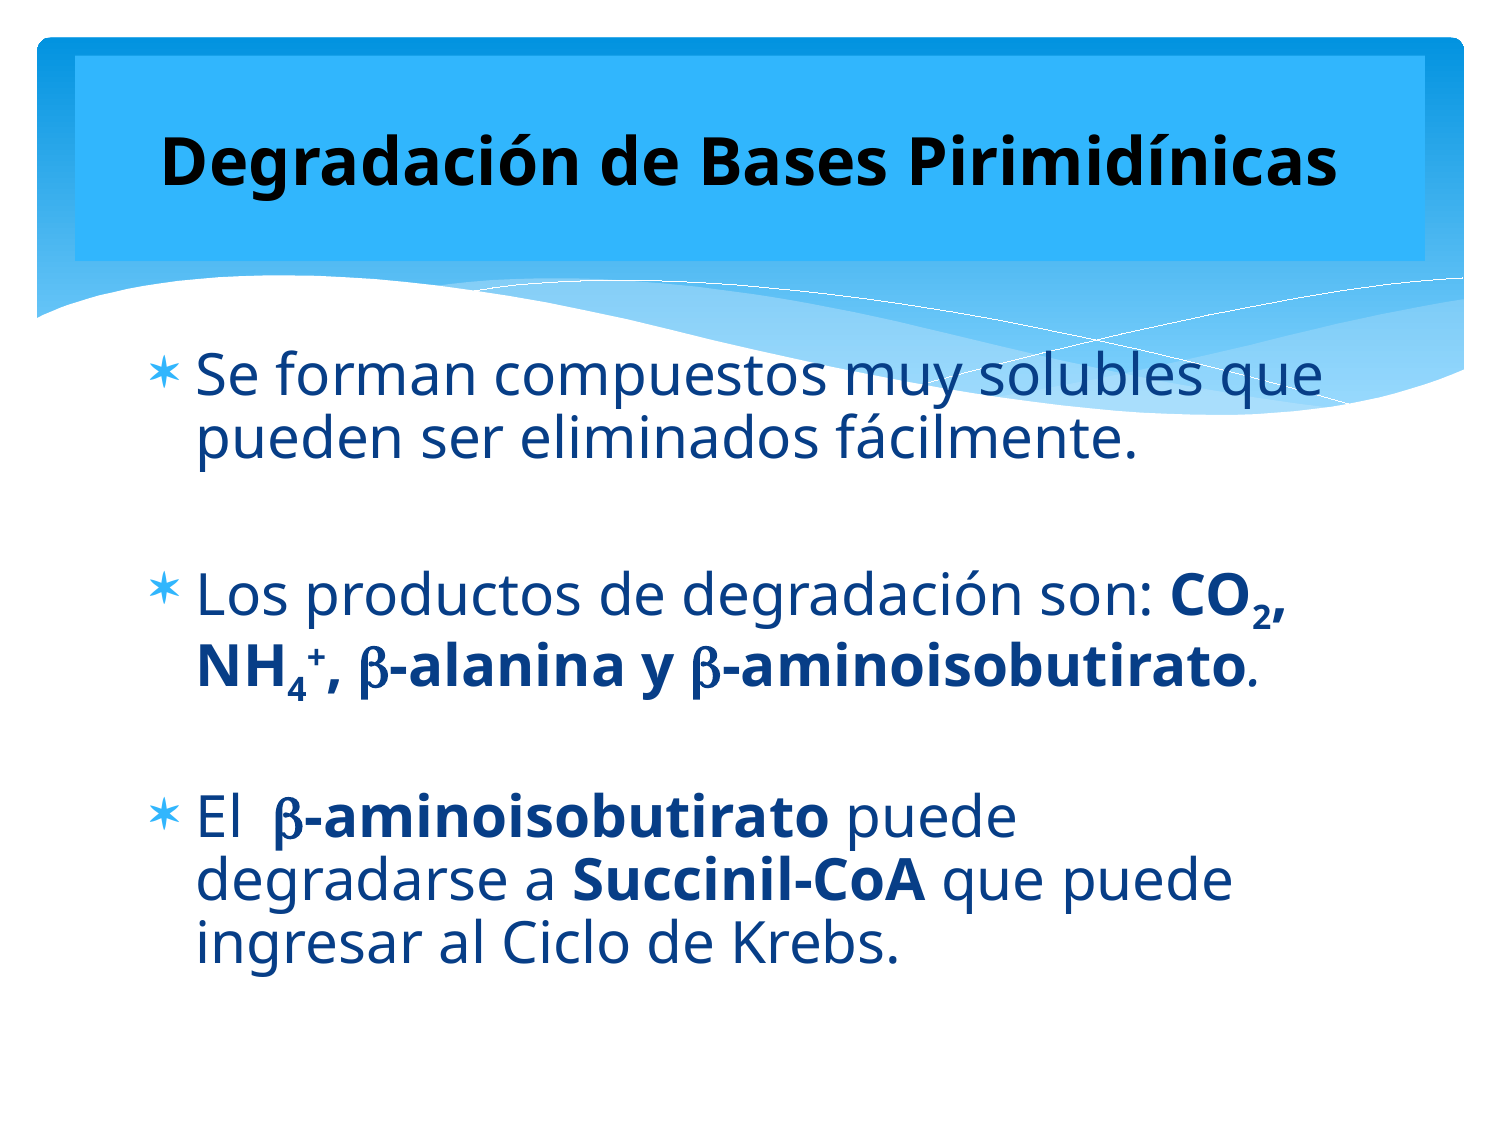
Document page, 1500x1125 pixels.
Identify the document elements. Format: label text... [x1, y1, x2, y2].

title Degradación de Bases Pirimidínicas [75, 55, 1425, 261]
list Se forman compuestos muy solubles que pueden ser eliminados fácilmente. Los productos de degradación son: CO2, NH4+, b-alanina y b-aminoisobutirato. El b-aminoisobutirato puede degradarse a Succinil-CoA que puede ingresar al Ciclo de Krebs. [135, 338, 1352, 1000]
